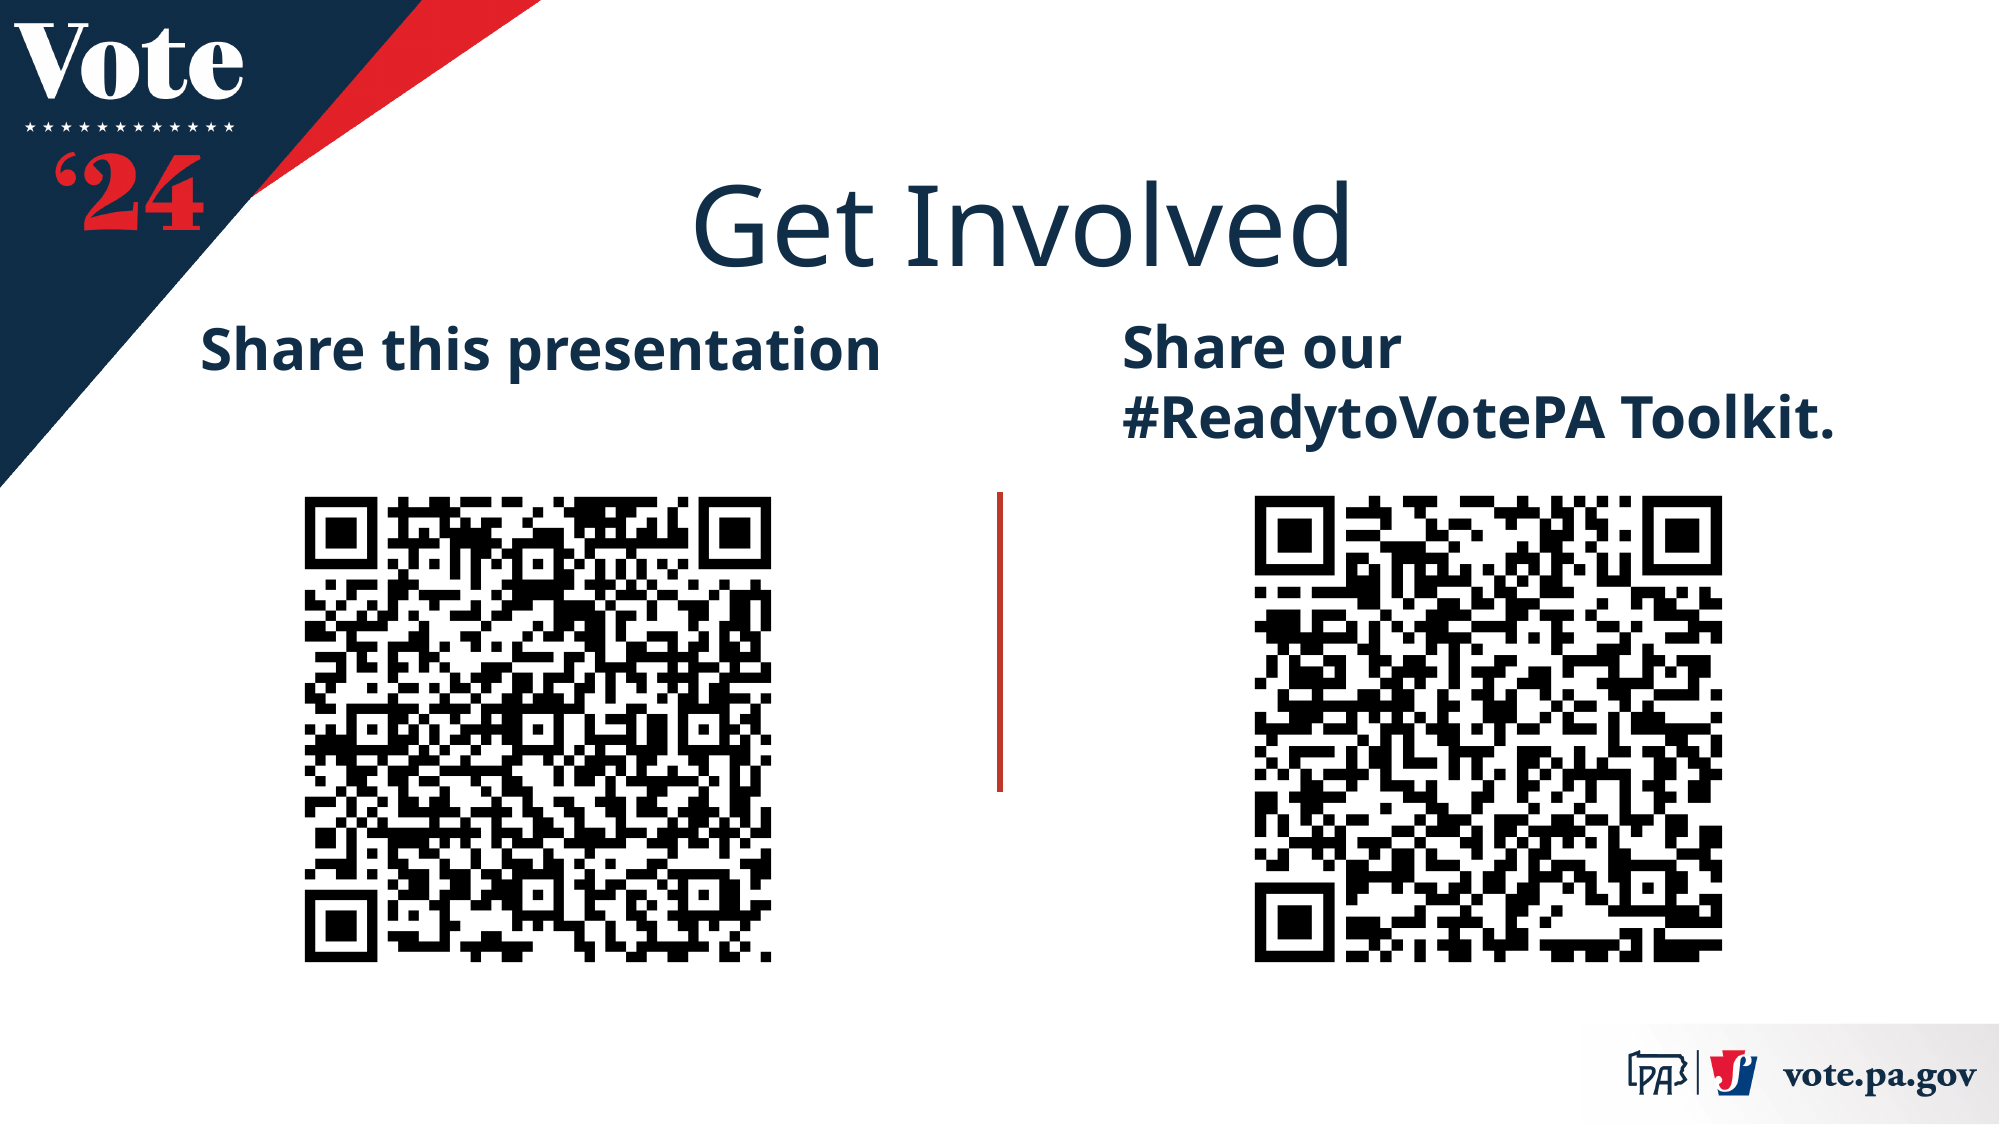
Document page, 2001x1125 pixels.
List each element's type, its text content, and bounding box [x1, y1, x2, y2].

picture [0, 0, 797, 989]
text_box Get Involved [588, 161, 1458, 274]
picture [1230, 471, 2000, 1125]
text_box Share our #ReadytoVotePA Toolkit. [1107, 302, 1858, 458]
text_box Share this presentation [186, 304, 920, 390]
